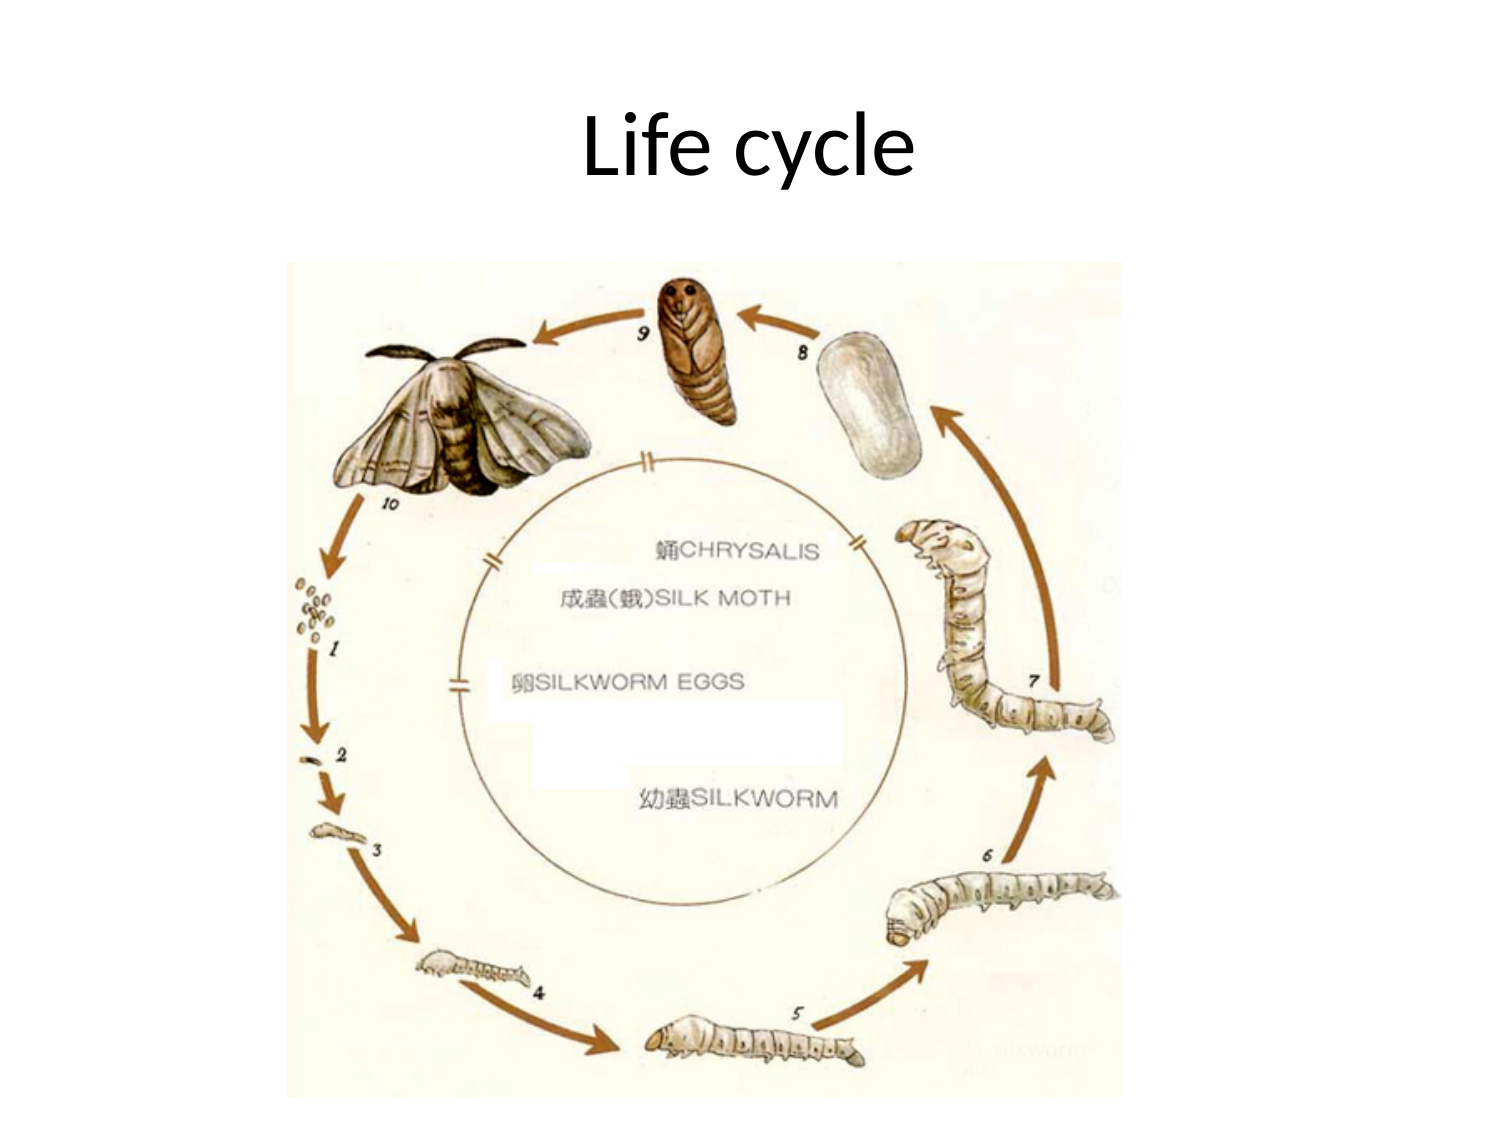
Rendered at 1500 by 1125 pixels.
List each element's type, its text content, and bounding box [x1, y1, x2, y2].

title Life cycle [75, 45, 1425, 233]
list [287, 262, 1122, 1097]
